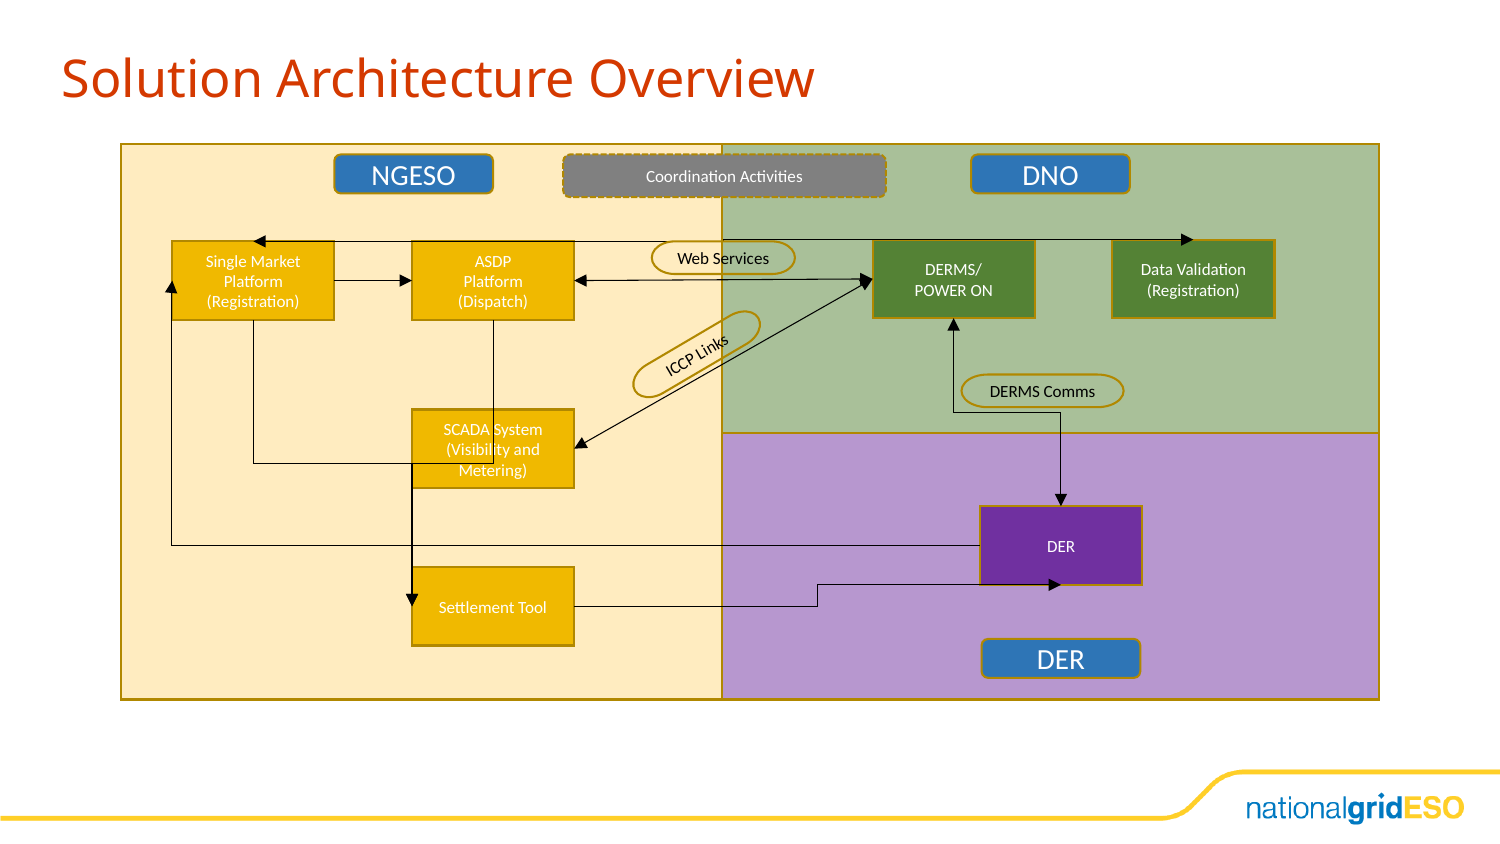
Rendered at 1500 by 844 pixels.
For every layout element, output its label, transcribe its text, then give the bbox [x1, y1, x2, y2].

title Solution Architecture Overview [46, 45, 1260, 124]
picture [0, 768, 1500, 844]
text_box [120, 144, 1380, 700]
